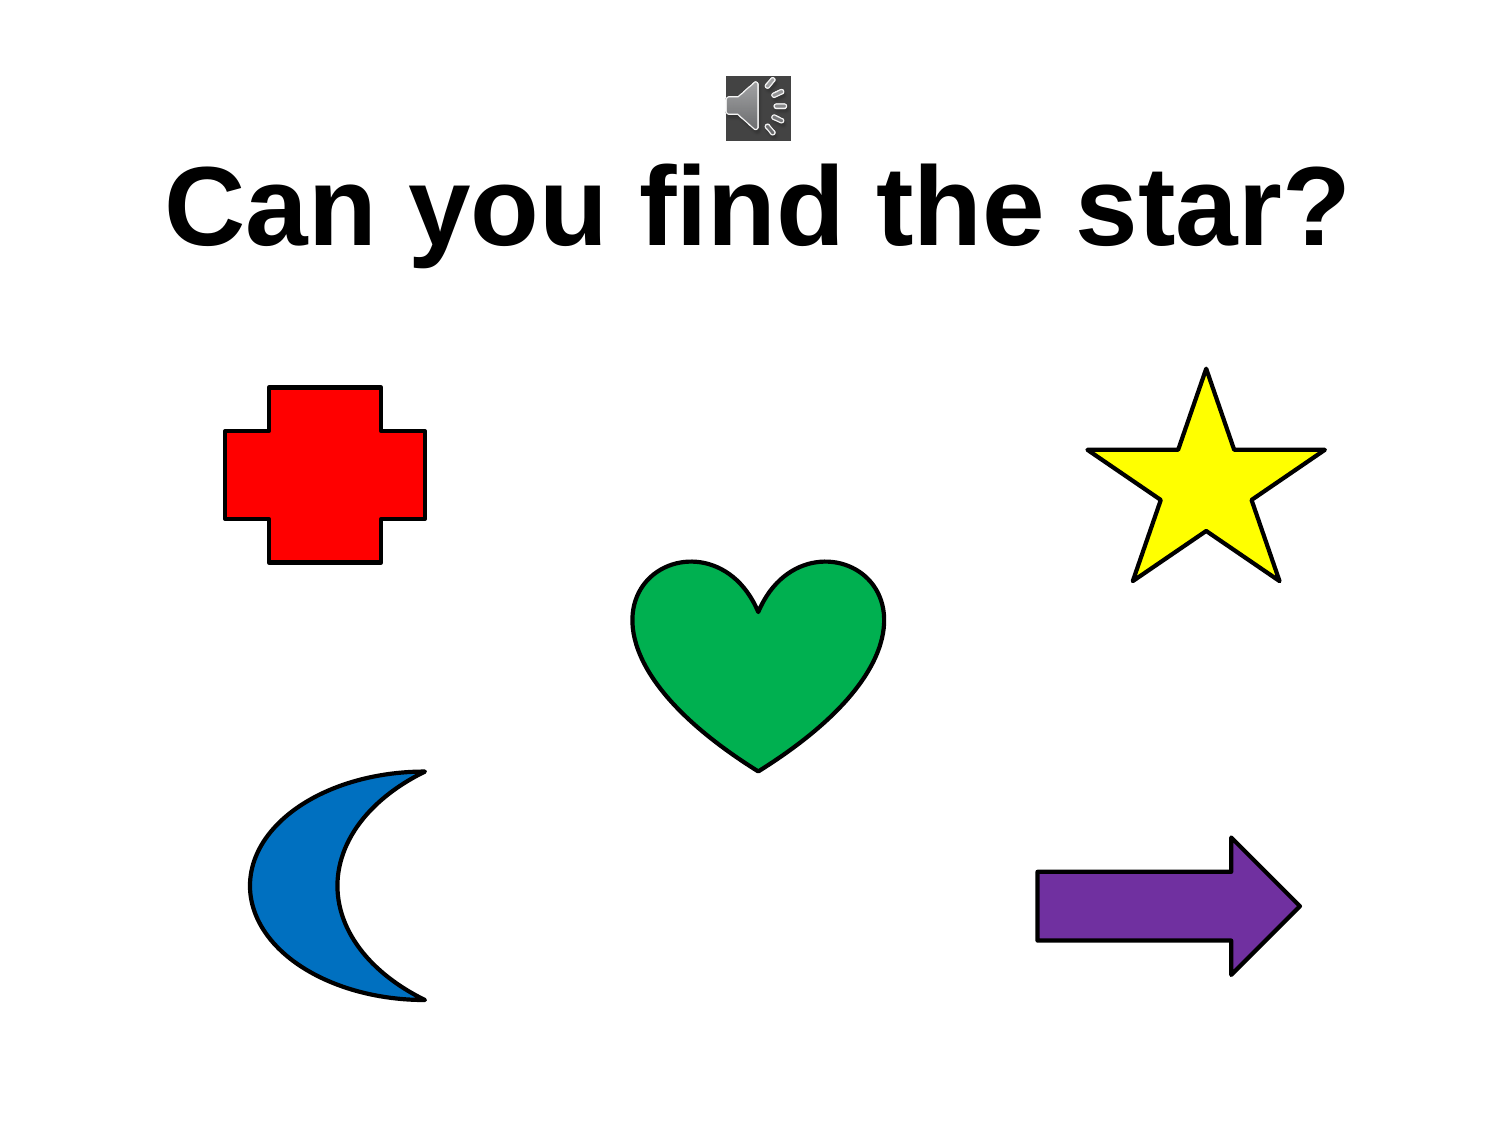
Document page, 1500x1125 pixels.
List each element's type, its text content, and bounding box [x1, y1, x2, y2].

picture [724, 74, 792, 142]
text_box [630, 559, 887, 774]
text_box Can you find the star? [83, 125, 1434, 313]
text_box [1035, 835, 1303, 977]
text_box [247, 769, 427, 1003]
text_box [223, 385, 427, 565]
text_box [1085, 366, 1327, 583]
